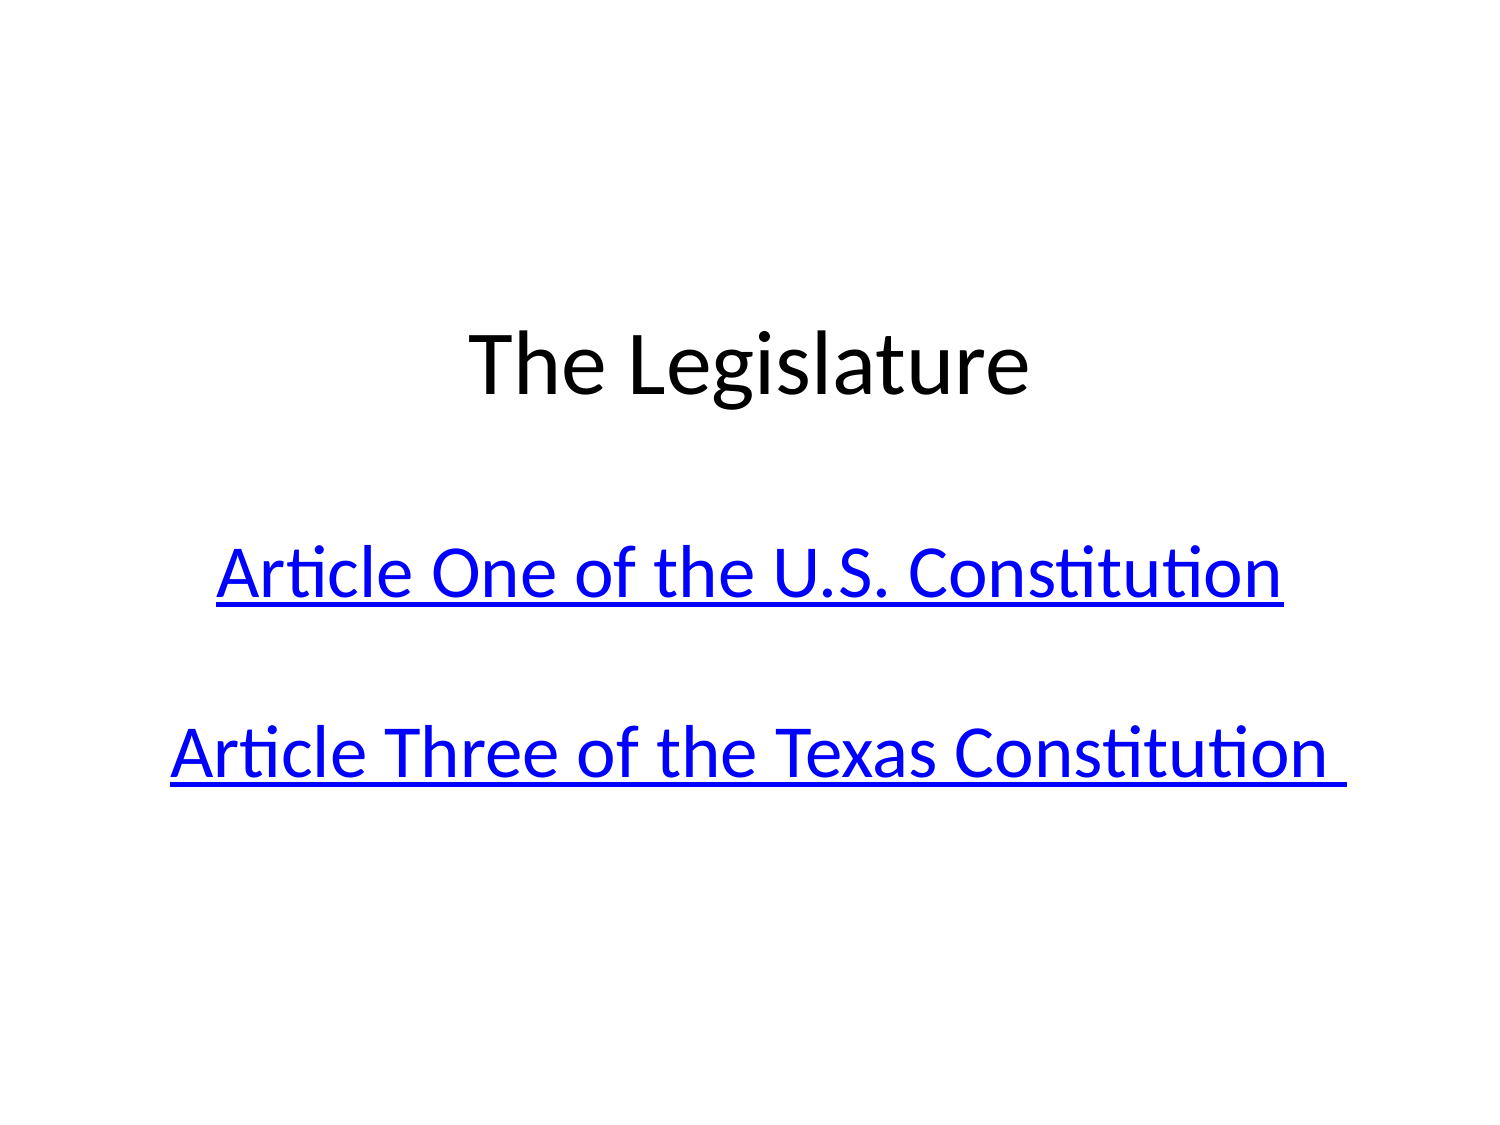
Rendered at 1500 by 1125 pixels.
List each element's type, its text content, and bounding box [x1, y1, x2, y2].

title The Legislature Article One of the U.S. Constitution Article Three of the Texas Constitution [74, 44, 1426, 1051]
